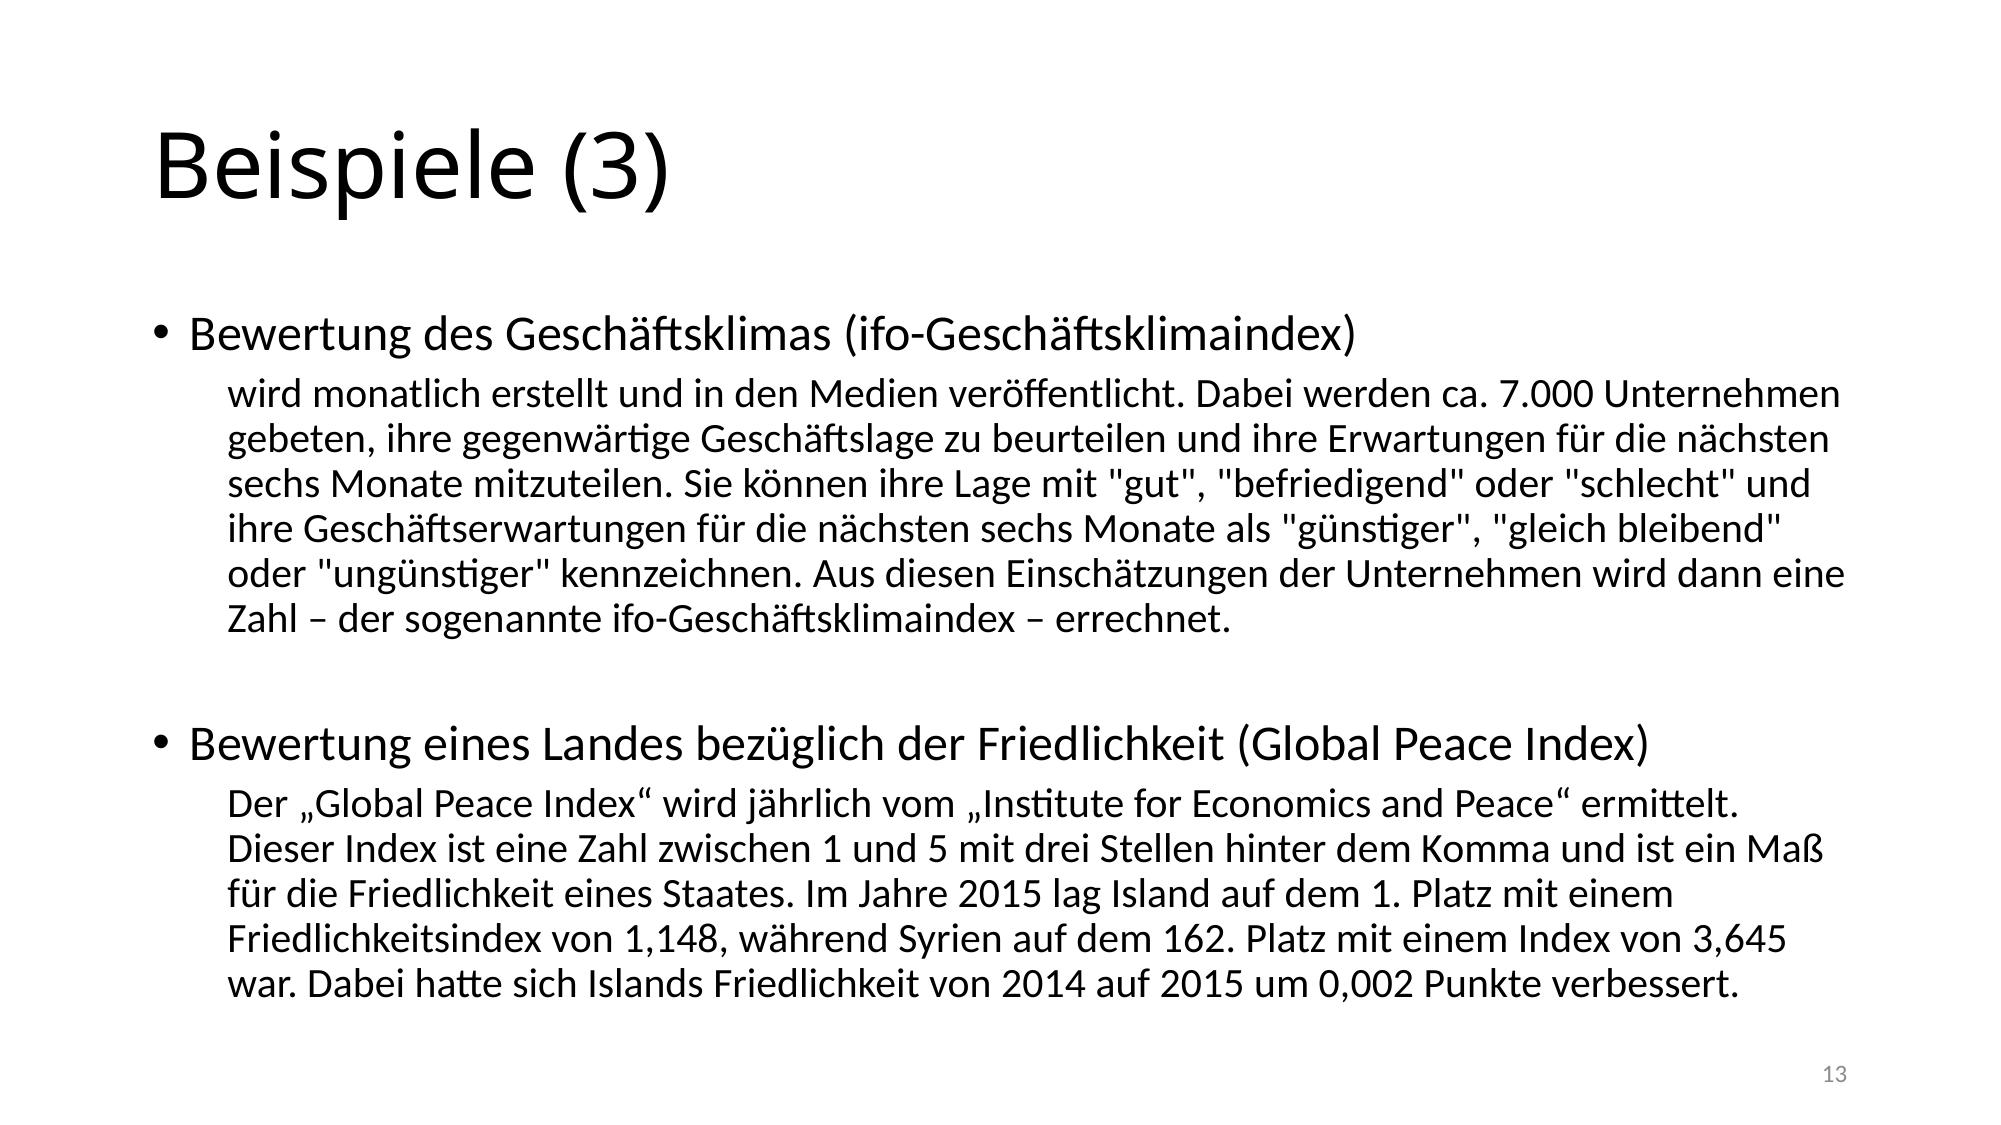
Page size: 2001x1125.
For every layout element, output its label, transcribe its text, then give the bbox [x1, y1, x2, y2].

slide_number 13 [1412, 1042, 1863, 1103]
list Bewertung des Geschäftsklimas (ifo-Geschäftsklimaindex) wird monatlich erstellt und in den Medien veröffentlicht. Dabei werden ca. 7.000 Unternehmen gebeten, ihre gegenwärtige Geschäftslage zu beurteilen und ihre Erwartungen für die nächsten sechs Monate mitzuteilen. Sie können ihre Lage mit "gut", "befriedigend" oder "schlecht" und ihre Geschäftserwartungen für die nächsten sechs Monate als "günstiger", "gleich bleibend" oder "ungünstiger" kennzeichnen. Aus diesen Einschätzungen der Unternehmen wird dann eine Zahl – der sogenannte ifo-Geschäftsklimaindex – errechnet. Bewertung eines Landes bezüglich der Friedlichkeit (Global Peace Index) Der „Global Peace Index“ wird jährlich vom „Institute for Economics and Peace“ ermittelt. Dieser Index ist eine Zahl zwischen 1 und 5 mit drei Stellen hinter dem Komma und ist ein Maß für die Friedlichkeit eines Staates. Im Jahre 2015 lag Island auf dem 1. Platz mit einem Friedlichkeitsindex von 1,148, während Syrien auf dem 162. Platz mit einem Index von 3,645 war. Dabei hatte sich Islands Friedlichkeit von 2014 auf 2015 um 0,002 Punkte verbessert. [137, 299, 1863, 1014]
title Beispiele (3) [137, 59, 1863, 278]
